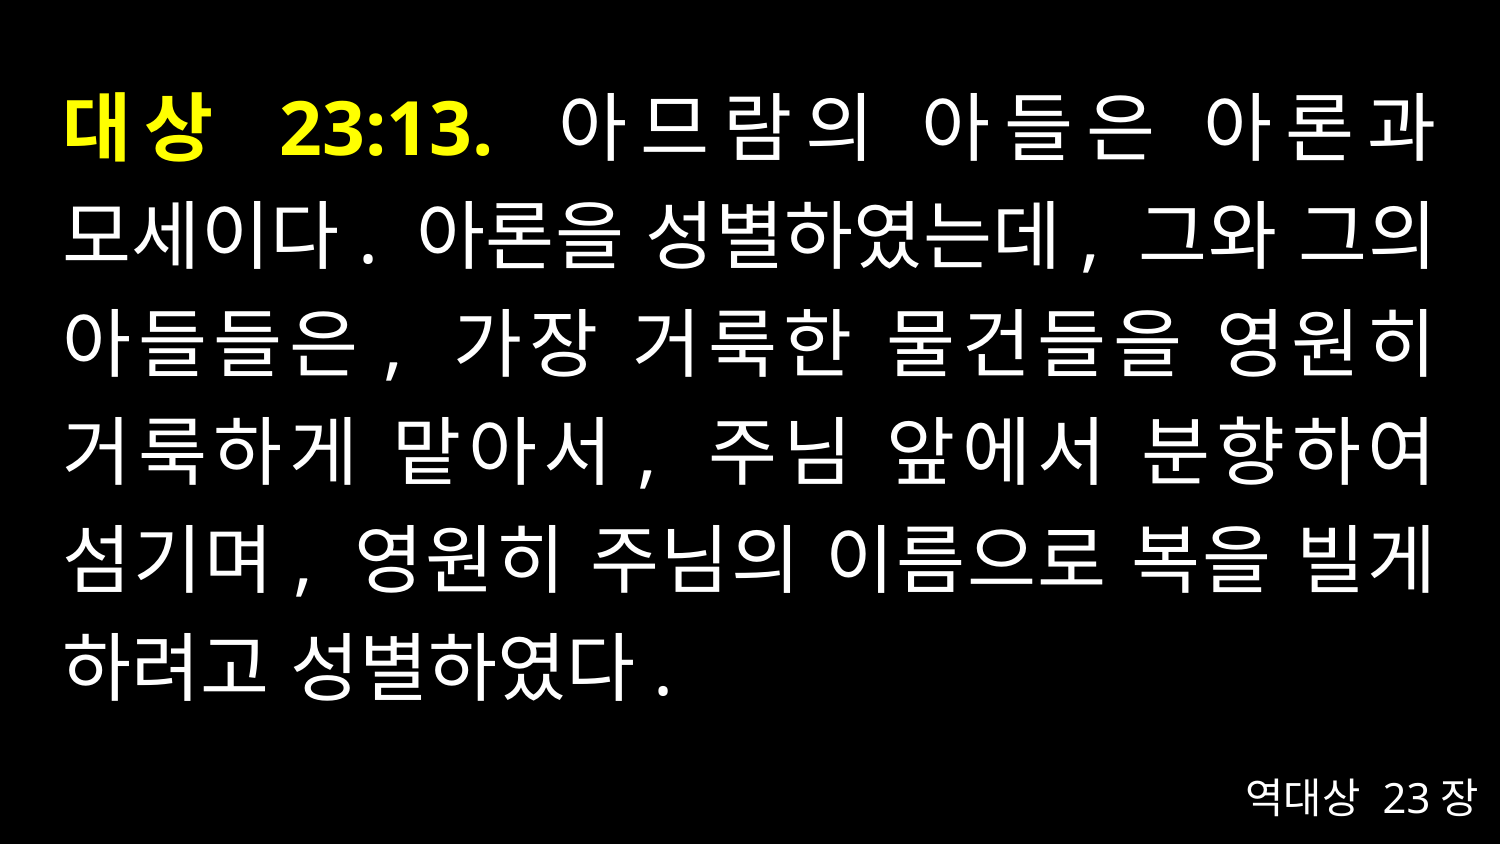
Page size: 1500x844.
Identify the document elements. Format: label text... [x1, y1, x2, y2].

subtitle 역대상 23장 [916, 770, 1500, 844]
title 대상 23:13. 아므람의 아들은 아론과 모세이다. 아론을 성별하였는데, 그와 그의 아들들은, 가장 거룩한 물건들을 영원히 거룩하게 맡아서, 주님 앞에서 분향하여 섬기며, 영원히 주님의 이름으로 복을 빌게 하려고 성별하였다. [0, 0, 1500, 844]
